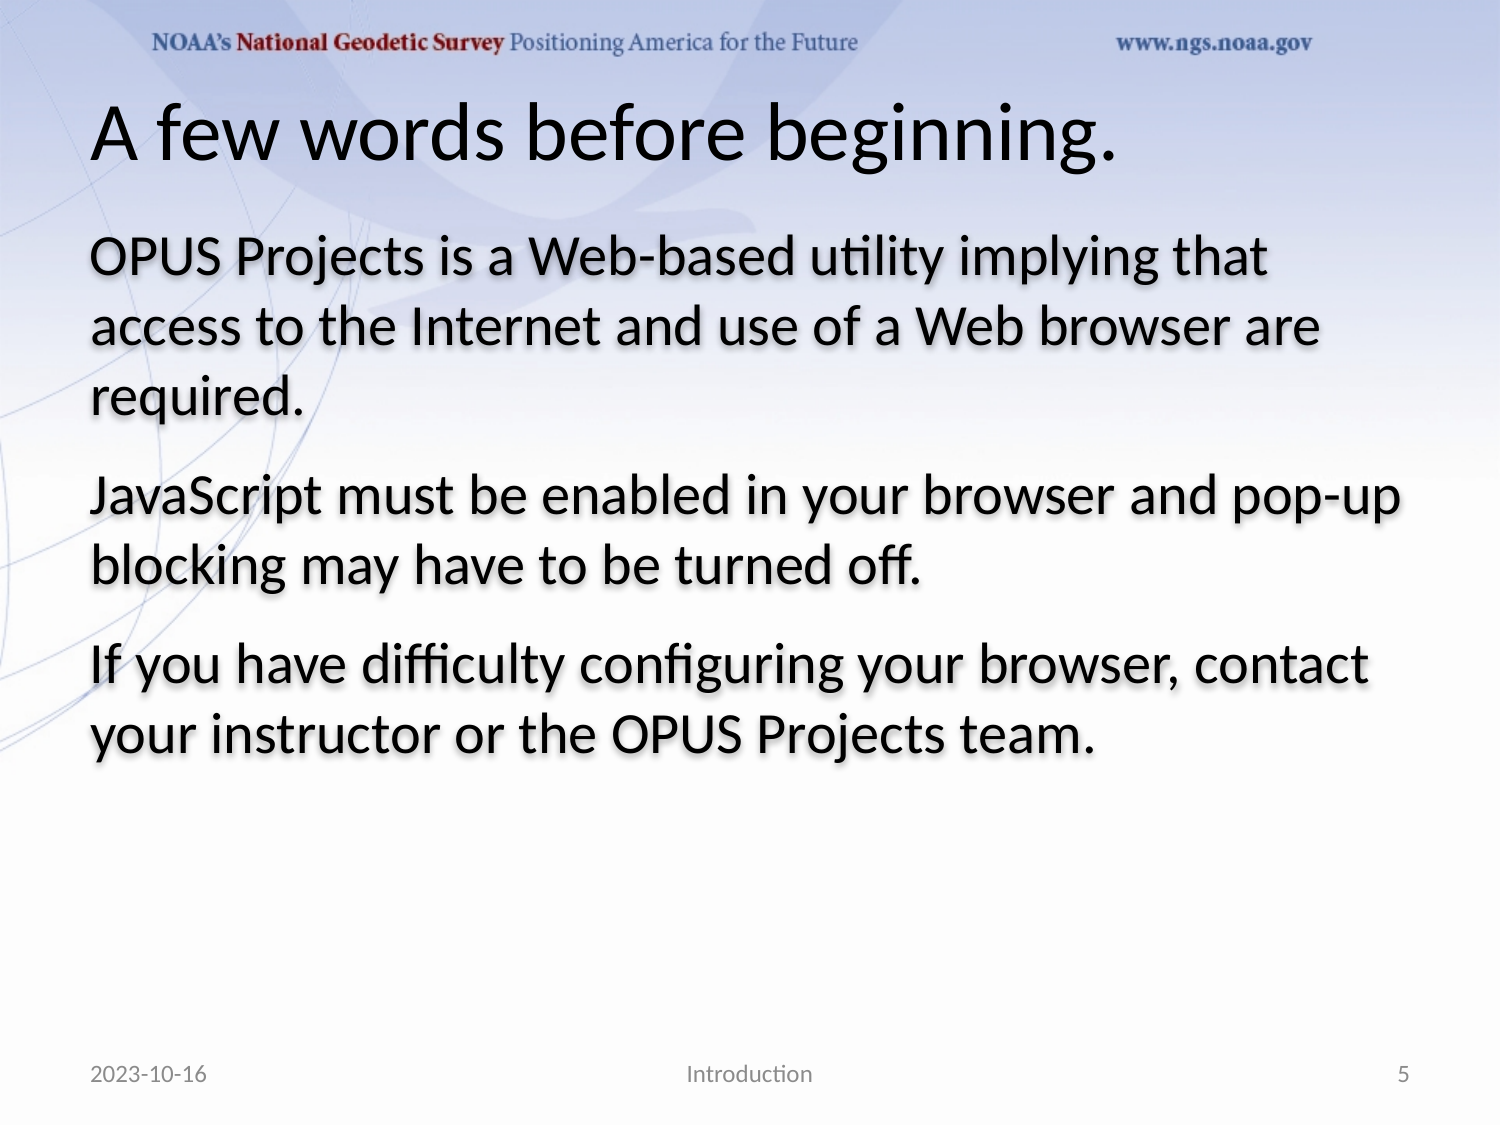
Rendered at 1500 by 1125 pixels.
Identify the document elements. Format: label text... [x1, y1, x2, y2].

slide_number 5 [1074, 1042, 1425, 1103]
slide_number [75, 1042, 425, 1103]
title A few words before beginning. [74, 74, 1426, 181]
picture [0, 0, 1500, 1125]
text_box OPUS Projects is a Web-based utility implying that access to the Internet and use of a Web browser are required. JavaScript must be enabled in your browser and pop-up blocking may have to be turned off. If you have difficulty configuring your browser, contact your instructor or the OPUS Projects team. [74, 210, 1425, 773]
footer Introduction [512, 1042, 988, 1103]
